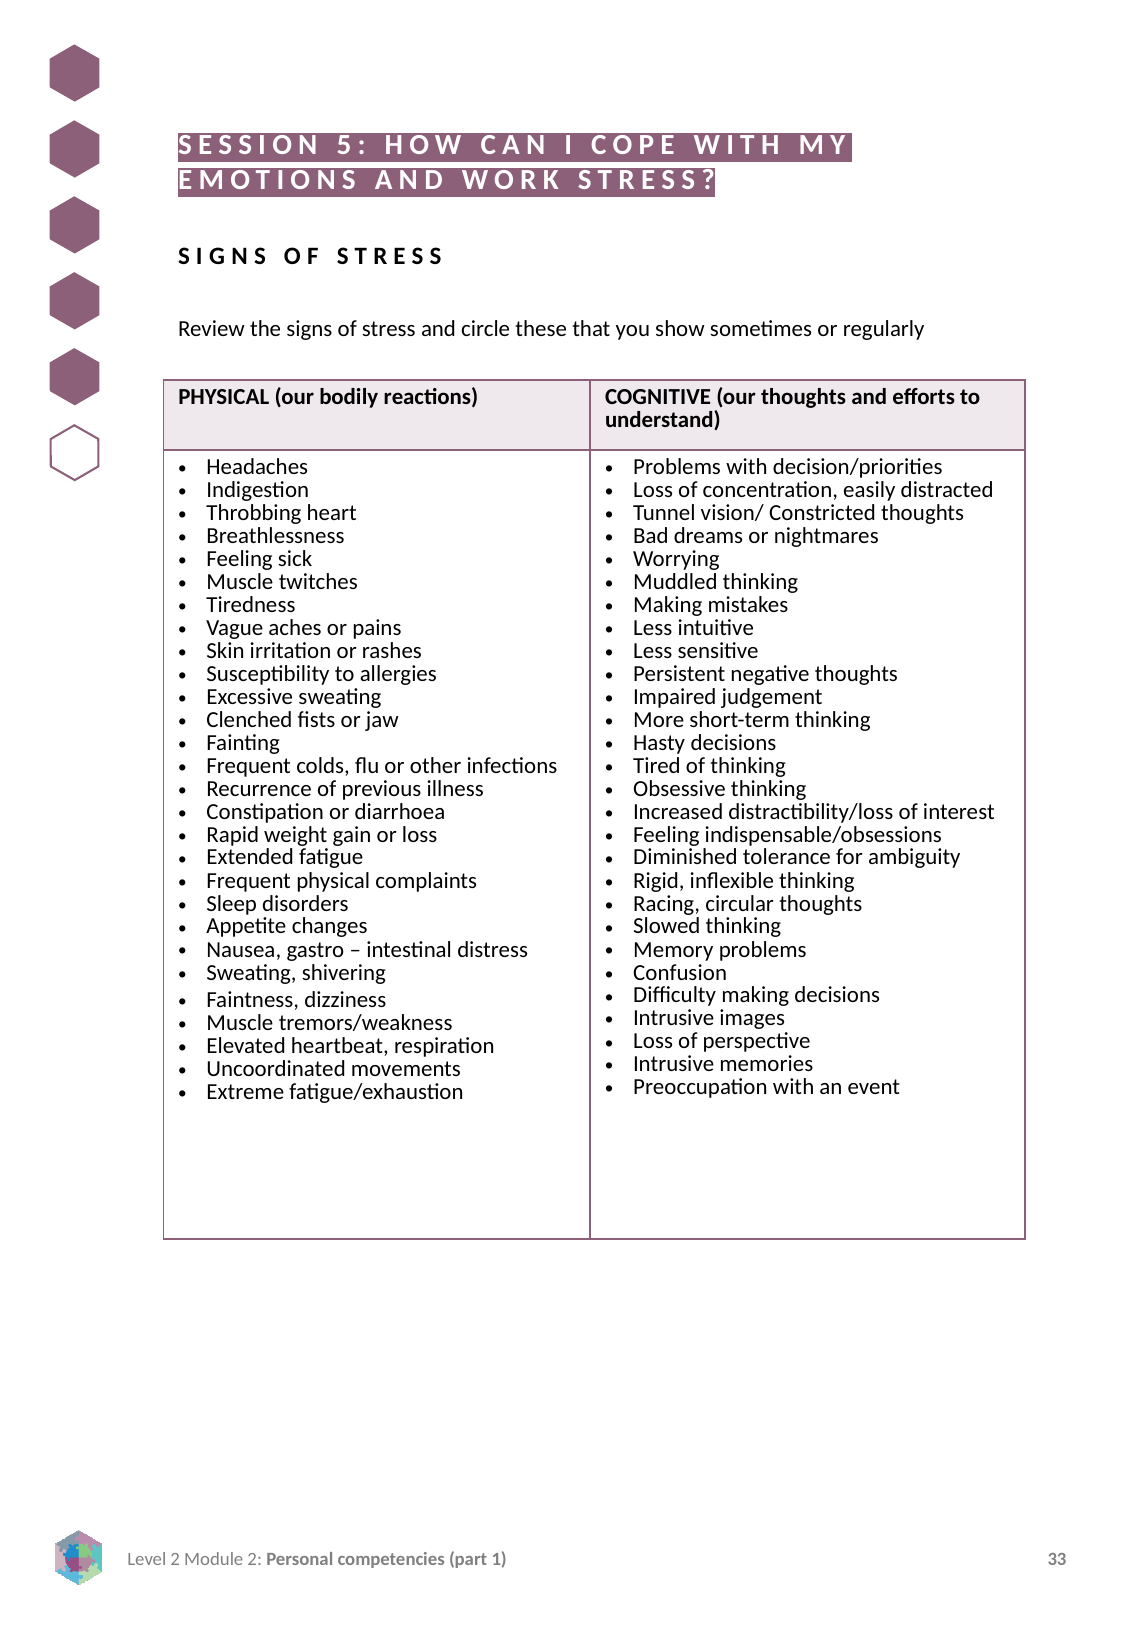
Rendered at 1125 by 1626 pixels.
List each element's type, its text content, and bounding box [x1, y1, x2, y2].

text_box SESSION 5: HOW CAN I COPE WITH MY EMOTIONS AND WORK STRESS? [163, 118, 1026, 203]
text_box [49, 272, 100, 330]
text_box [49, 196, 100, 254]
table_header PHYSICAL (our bodily reactions) [164, 381, 589, 449]
text_box [49, 44, 100, 102]
table_cell Problems with decision/priorities Loss of concentration, easily distracted Tunnel vision/ Constricted thoughts Bad dreams or nightmares Worrying Muddled thinking Making mistakes Less intuitive Less sensitive Persistent negative thoughts Impaired judgement More short-term thinking Hasty decisions Tired of thinking Obsessive thinking Increased distractibility/loss of interest Feeling indispensable/obsessions Diminished tolerance for ambiguity Rigid, inflexible thinking Racing, circular thoughts Slowed thinking Memory problems Confusion Difficulty making decisions Intrusive images Loss of perspective Intrusive memories Preoccupation with an event [591, 451, 1024, 1238]
text_box SIGNS OF STRESS [163, 232, 1026, 278]
text_box Review the signs of stress and circle these that you show sometimes or regularly [163, 305, 1026, 349]
text_box [49, 120, 100, 178]
text_box [49, 348, 100, 406]
picture [55, 1530, 102, 1585]
table_cell Headaches Indigestion Throbbing heart Breathlessness Feeling sick Muscle twitches Tiredness Vague aches or pains Skin irritation or rashes Susceptibility to allergies Excessive sweating Clenched fists or jaw Fainting Frequent colds, flu or other infections Recurrence of previous illness Constipation or diarrhoea Rapid weight gain or loss Extended fatigue Frequent physical complaints Sleep disorders Appetite changes Nausea, gastro – intestinal distress Sweating, shivering Faintness, dizziness Muscle tremors/weakness Elevated heartbeat, respiration Uncoordinated movements Extreme fatigue/exhaustion [164, 451, 589, 1238]
text_box [49, 424, 100, 482]
table_header COGNITIVE (our thoughts and efforts to understand) [591, 381, 1024, 449]
